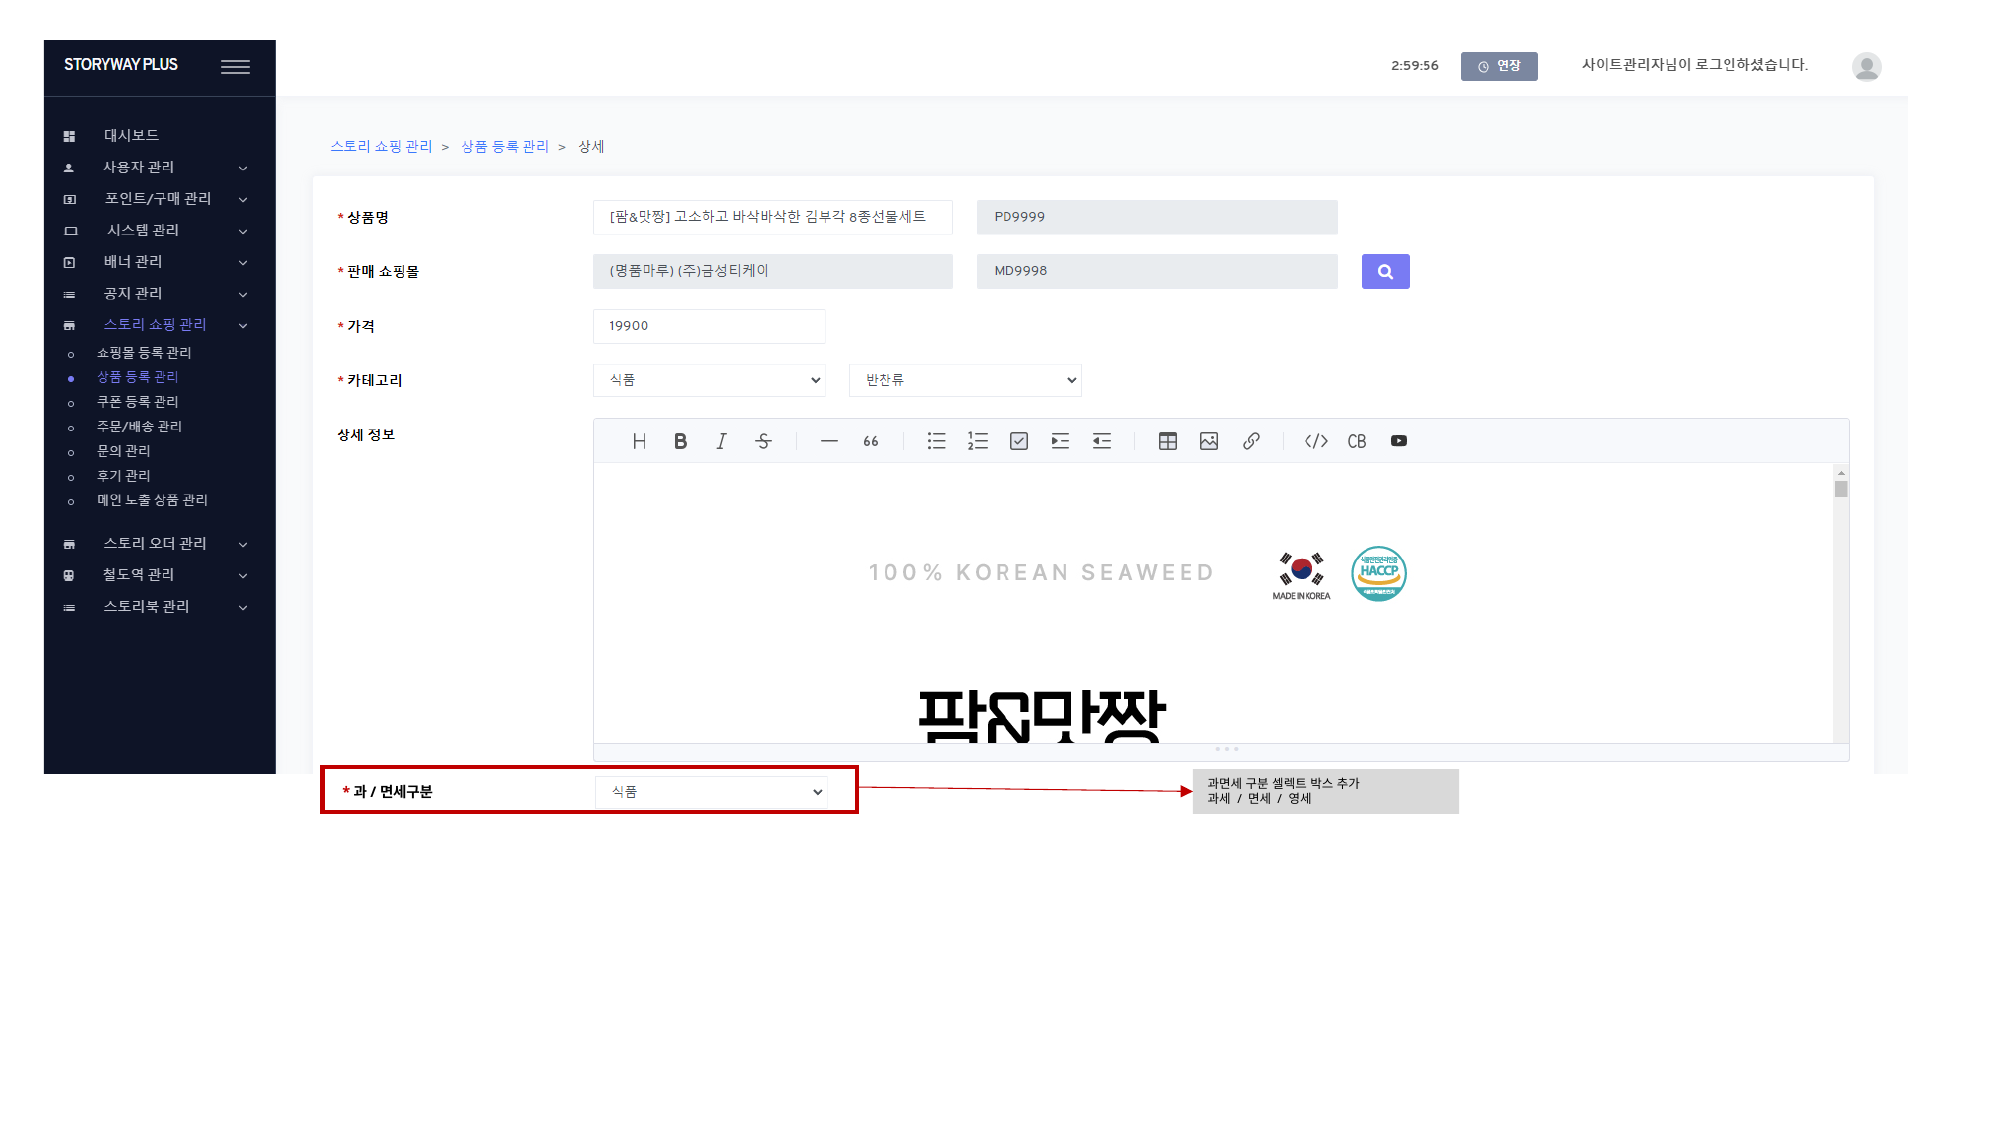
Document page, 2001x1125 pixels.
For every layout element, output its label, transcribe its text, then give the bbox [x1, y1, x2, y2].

text_box 과면세 구분 셀렉트 박스 추가 과세 / 면세 / 영세 [1192, 774, 1460, 814]
picture [43, 40, 1908, 811]
text_box [322, 774, 858, 813]
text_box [857, 787, 1193, 792]
